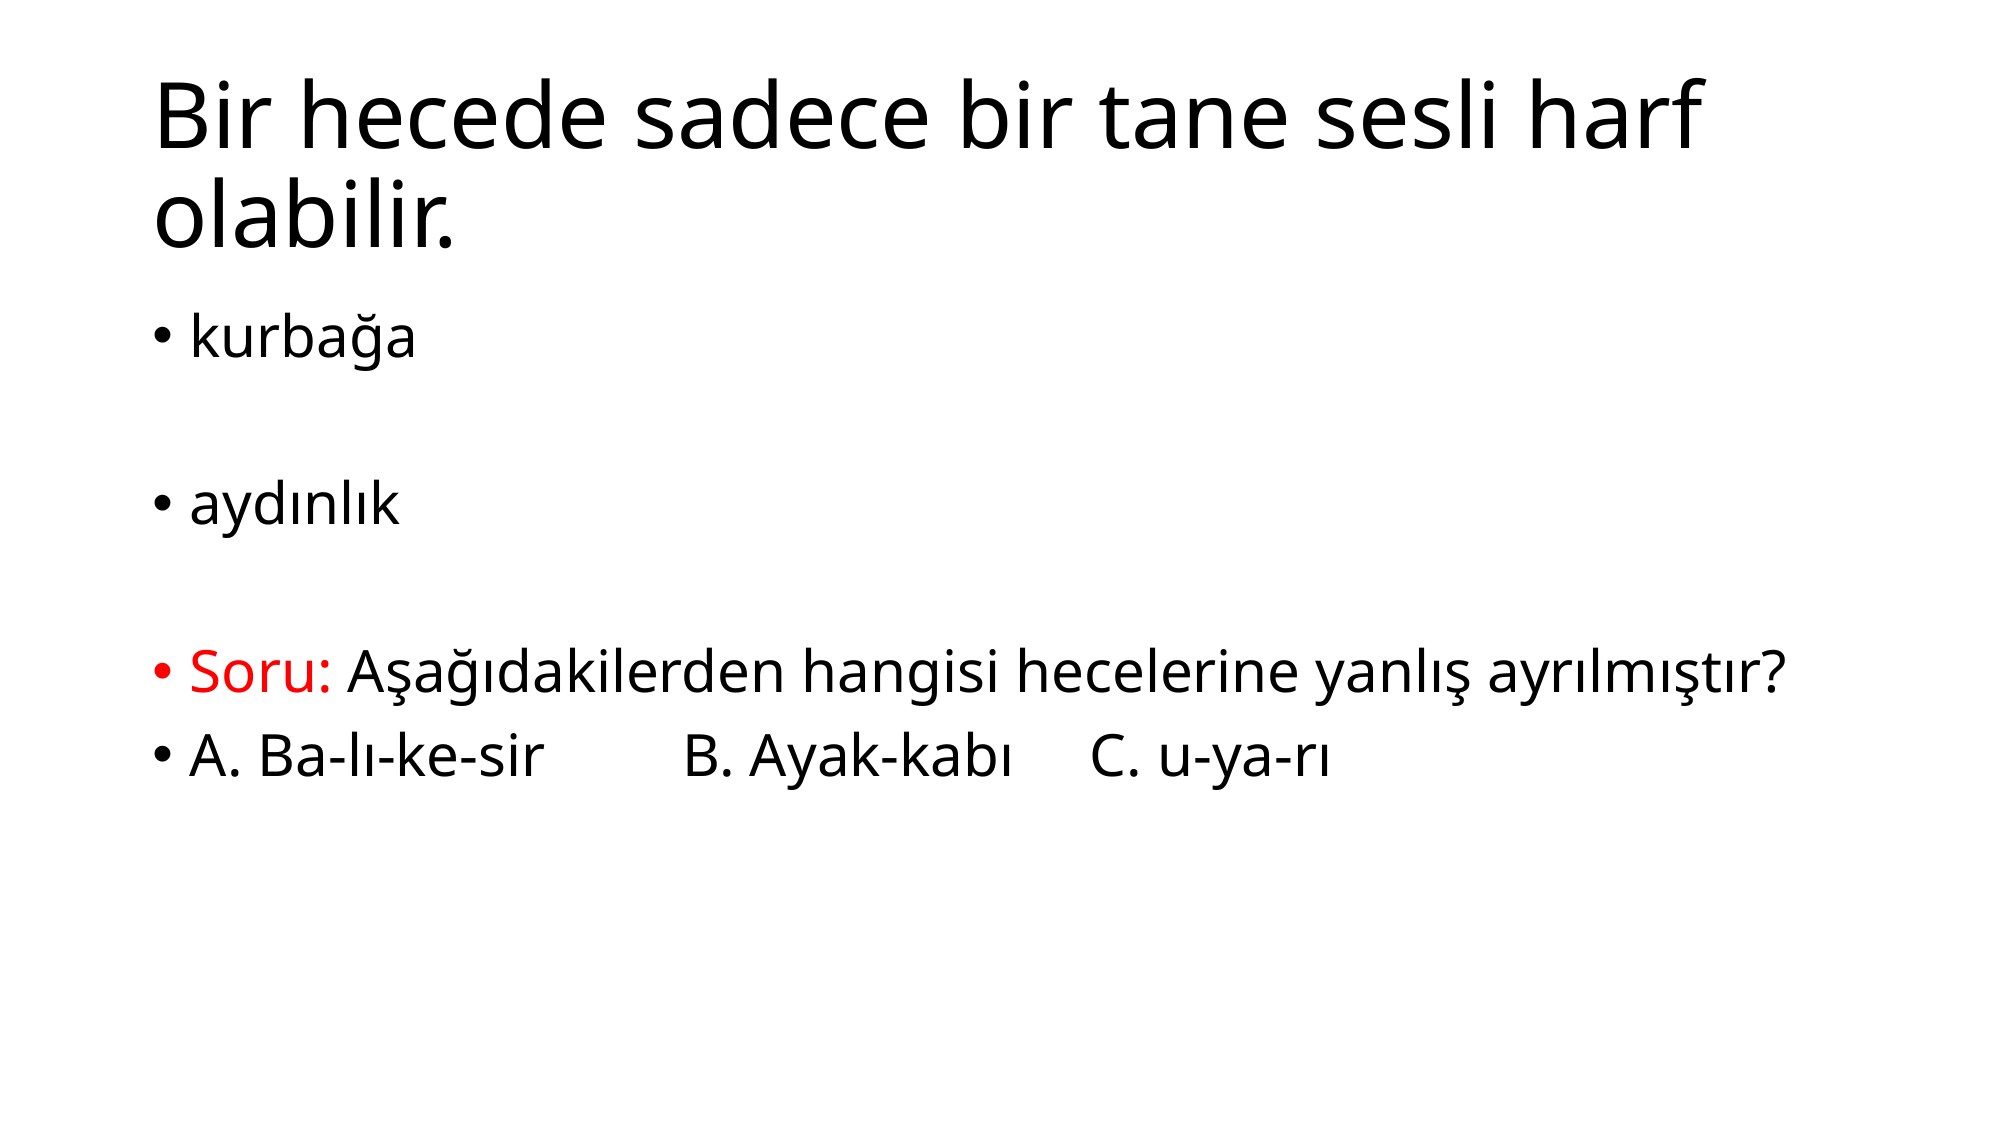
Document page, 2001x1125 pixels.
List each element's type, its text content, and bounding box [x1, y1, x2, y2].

list kurbağa aydınlık Soru: Aşağıdakilerden hangisi hecelerine yanlış ayrılmıştır? A. Ba-lı-ke-sir B. Ayak-kabı C. u-ya-rı [137, 299, 1863, 1014]
title Bir hecede sadece bir tane sesli harf olabilir. [137, 59, 1863, 278]
